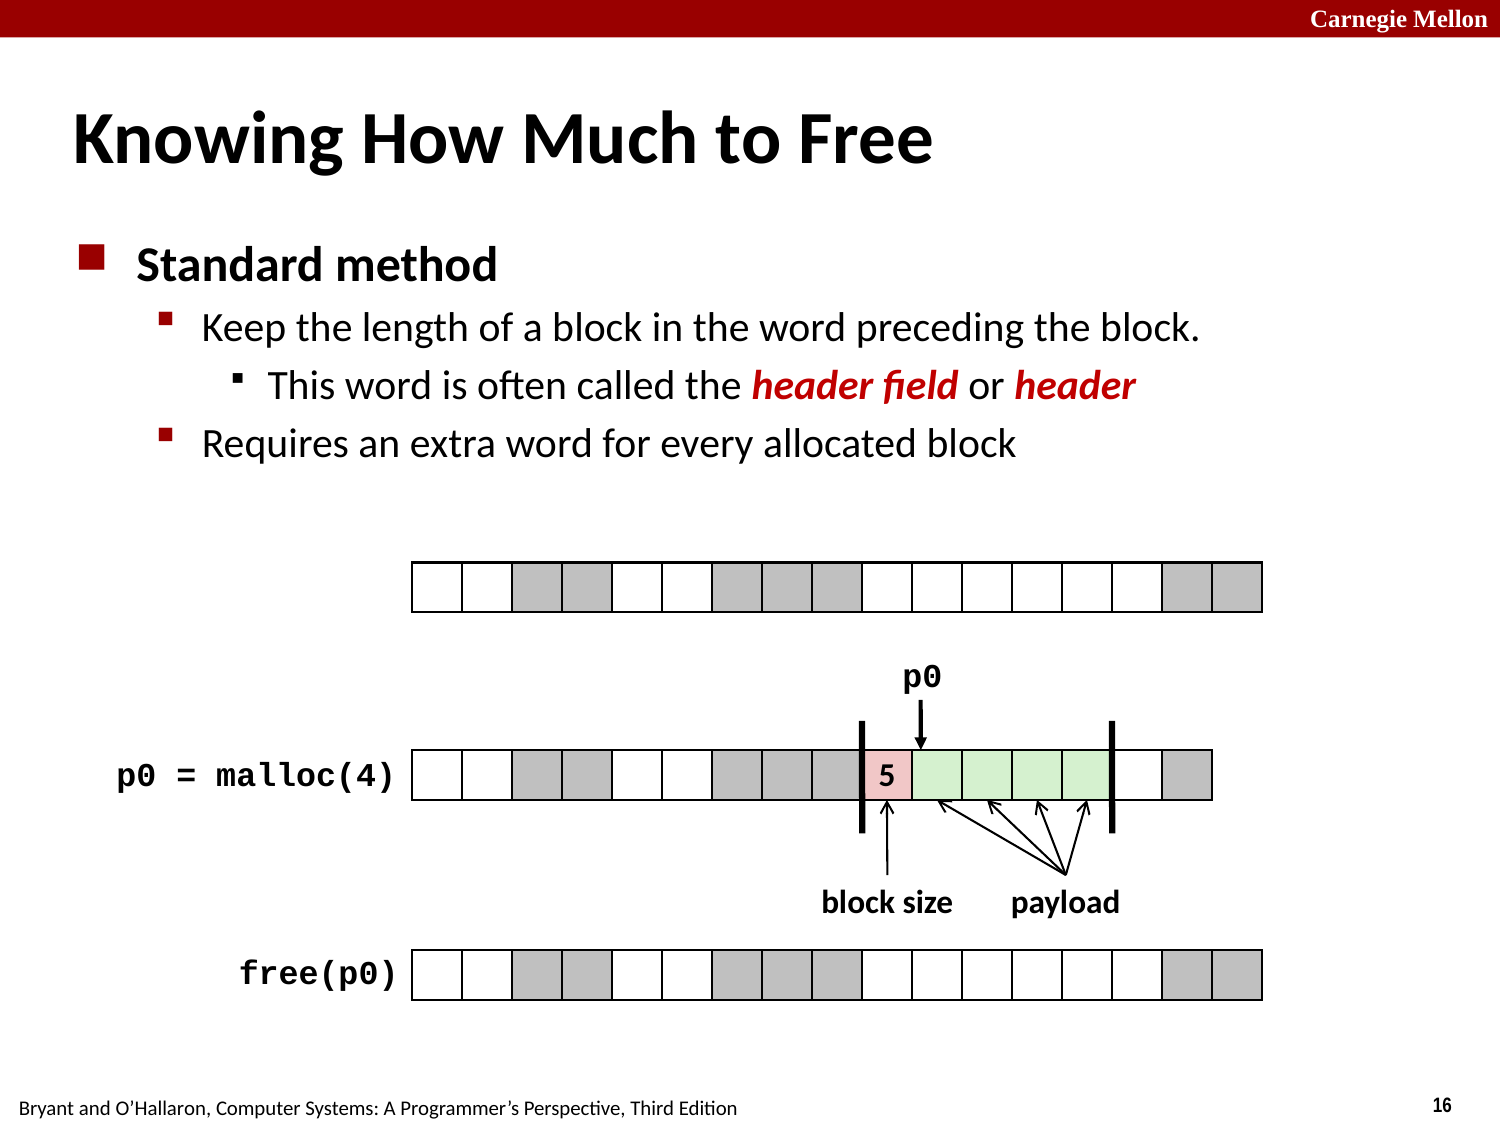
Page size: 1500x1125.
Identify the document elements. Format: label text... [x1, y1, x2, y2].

text_box [611, 562, 662, 613]
text_box [1061, 750, 1112, 800]
text_box [1113, 750, 1161, 800]
text_box p0 [887, 650, 958, 703]
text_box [1013, 822, 1090, 853]
text_box [912, 750, 962, 800]
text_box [963, 772, 1040, 903]
text_box [861, 562, 912, 613]
text_box 5 [863, 750, 912, 800]
text_box [561, 750, 611, 800]
text_box [611, 750, 662, 800]
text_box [222, 874, 1263, 1001]
text_box [411, 562, 461, 613]
text_box [1211, 562, 1262, 613]
text_box [1112, 562, 1161, 613]
text_box [914, 699, 927, 751]
text_box [761, 750, 812, 800]
text_box [1011, 750, 1061, 796]
text_box [962, 750, 1011, 772]
text_box [1061, 562, 1112, 613]
title Knowing How Much to Free [58, 71, 1305, 197]
text_box [1161, 562, 1211, 613]
text_box [761, 562, 812, 613]
text_box [912, 562, 962, 613]
text_box [711, 750, 761, 800]
text_box [512, 750, 561, 800]
text_box [711, 562, 761, 613]
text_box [1038, 826, 1115, 849]
text_box [812, 750, 861, 800]
text_box [411, 750, 461, 800]
text_box [1161, 750, 1212, 800]
text_box [561, 562, 611, 613]
text_box [662, 562, 711, 613]
text_box [461, 750, 512, 800]
text_box p0 = malloc(4) [101, 748, 412, 802]
list Standard method Keep the length of a block in the word preceding the block. This word is often called the header field or header Requires an extra word for every allocated block [64, 223, 1361, 1040]
text_box [962, 562, 1011, 613]
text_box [988, 797, 1065, 878]
text_box [512, 562, 561, 613]
text_box [812, 562, 861, 613]
text_box [662, 750, 711, 800]
text_box [1011, 562, 1061, 613]
text_box [461, 562, 512, 613]
